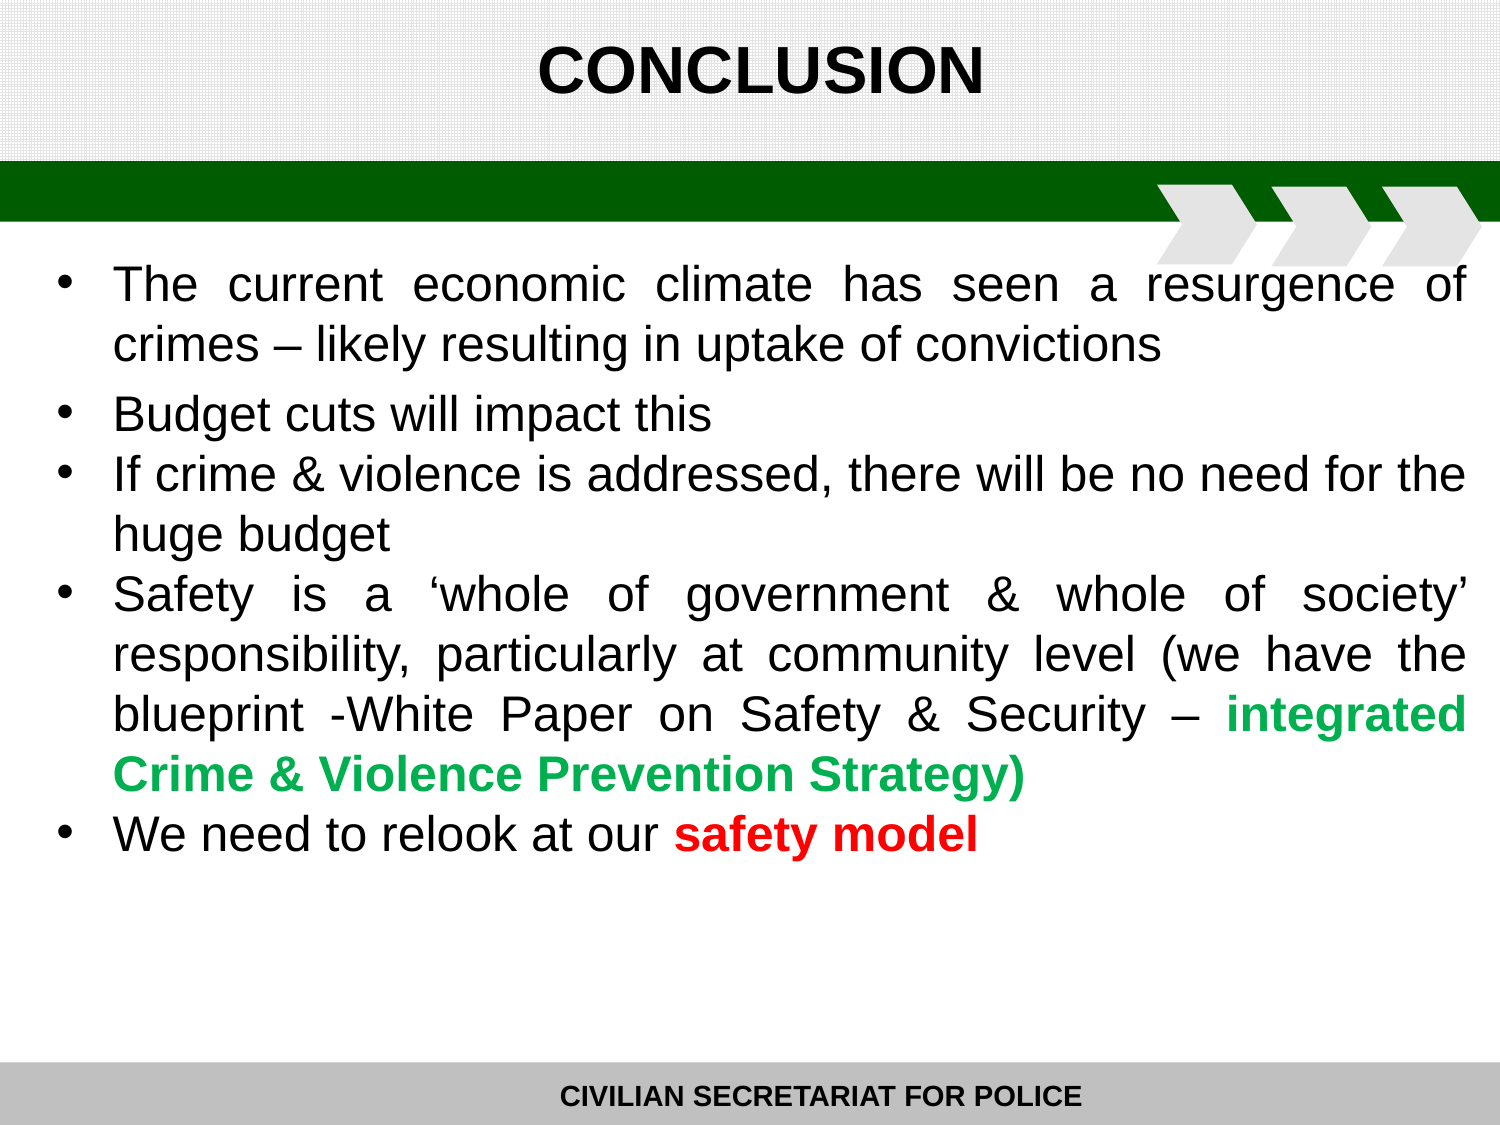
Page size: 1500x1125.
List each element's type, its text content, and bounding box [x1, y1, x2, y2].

list The current economic climate has seen a resurgence of crimes – likely resulting in uptake of convictions Budget cuts will impact this If crime & violence is addressed, there will be no need for the huge budget Safety is a ‘whole of government & whole of society’ responsibility, particularly at community level (we have the blueprint -White Paper on Safety & Security – integrated Crime & Violence Prevention Strategy) We need to relook at our safety model [41, 243, 1483, 1016]
title CONCLUSION [87, 42, 1437, 161]
